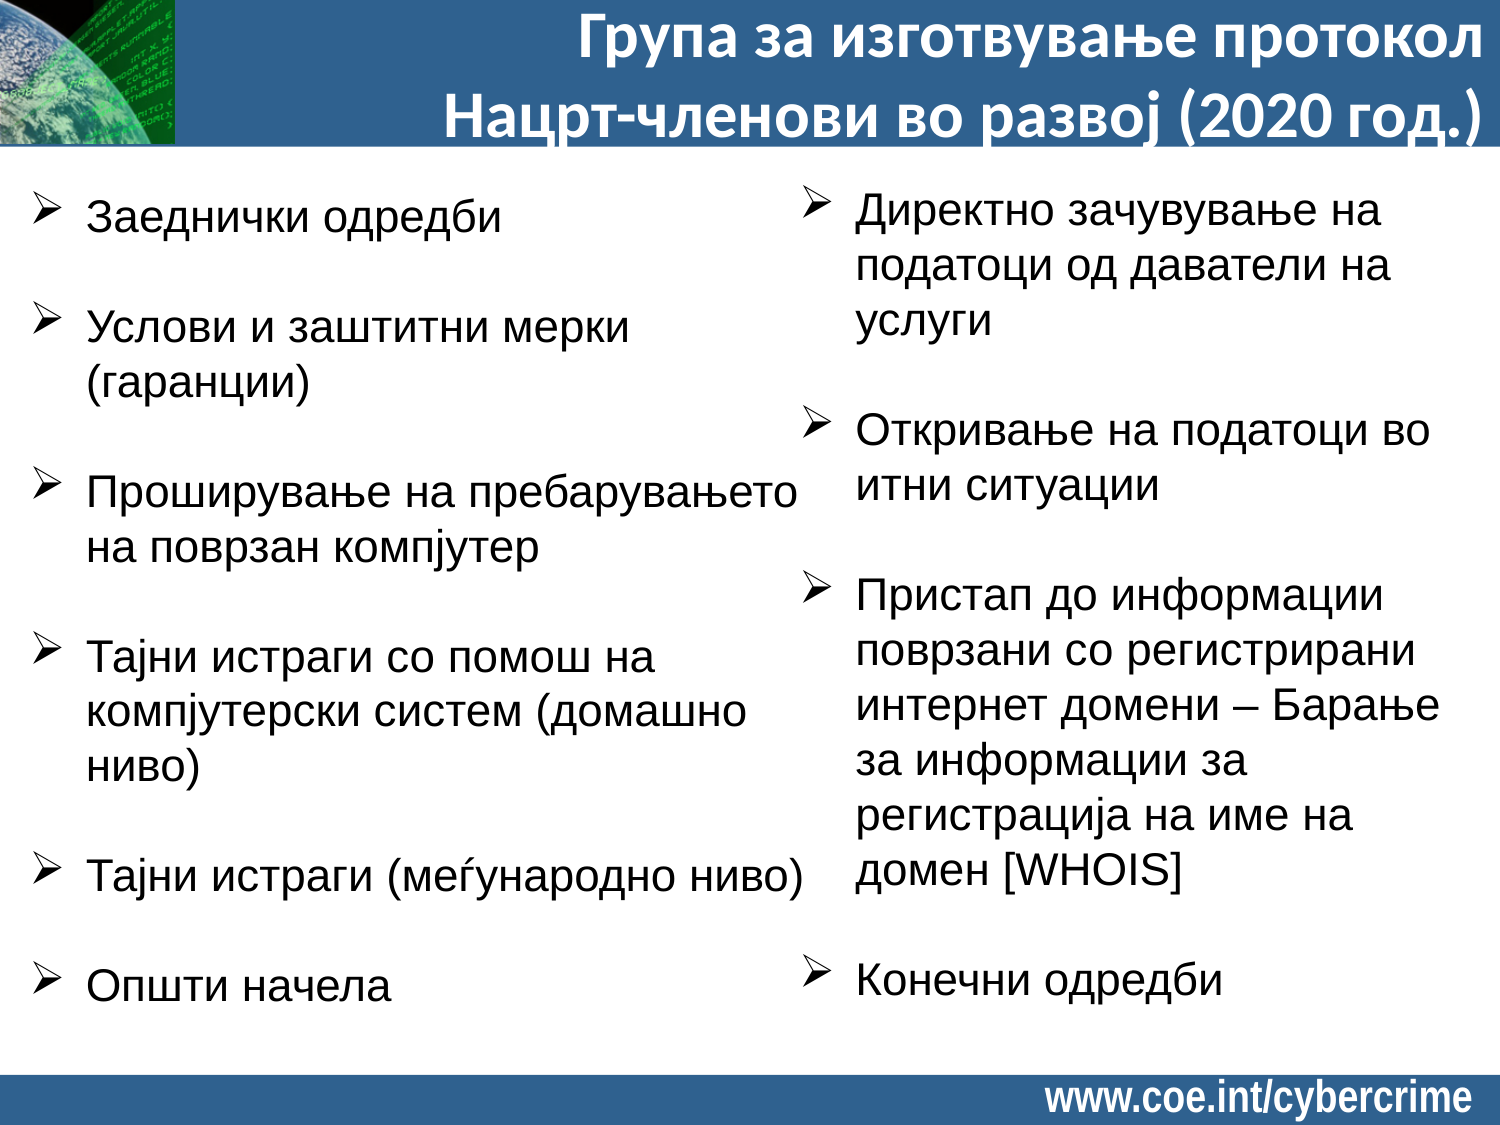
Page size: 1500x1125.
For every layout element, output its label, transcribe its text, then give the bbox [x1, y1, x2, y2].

text_box [0, 1073, 1030, 1125]
text_box Заеднички одредби Услови и заштитни мерки (гаранции) Проширување на пребарувањето на поврзан компјутер Тајни истраги со помош на компјутерски систем (домашно ниво) Тајни истраги (меѓународно ниво) Општи начела [14, 178, 828, 1019]
text_box Група за изготвување протокол Нацрт-членови во развој (2020 год.) [177, 0, 1500, 149]
text_box www.coe.int/cybercrime [1030, 1059, 1500, 1125]
picture [0, 0, 175, 144]
text_box Директно зачувување на податоци од даватели на услуги Откривање на податоци во итни ситуации Пристап до информации поврзани со регистрирани интернет домени – Барање за информации за регистрација на име на домен [WHOIS] Конечни одредби [784, 172, 1500, 1012]
